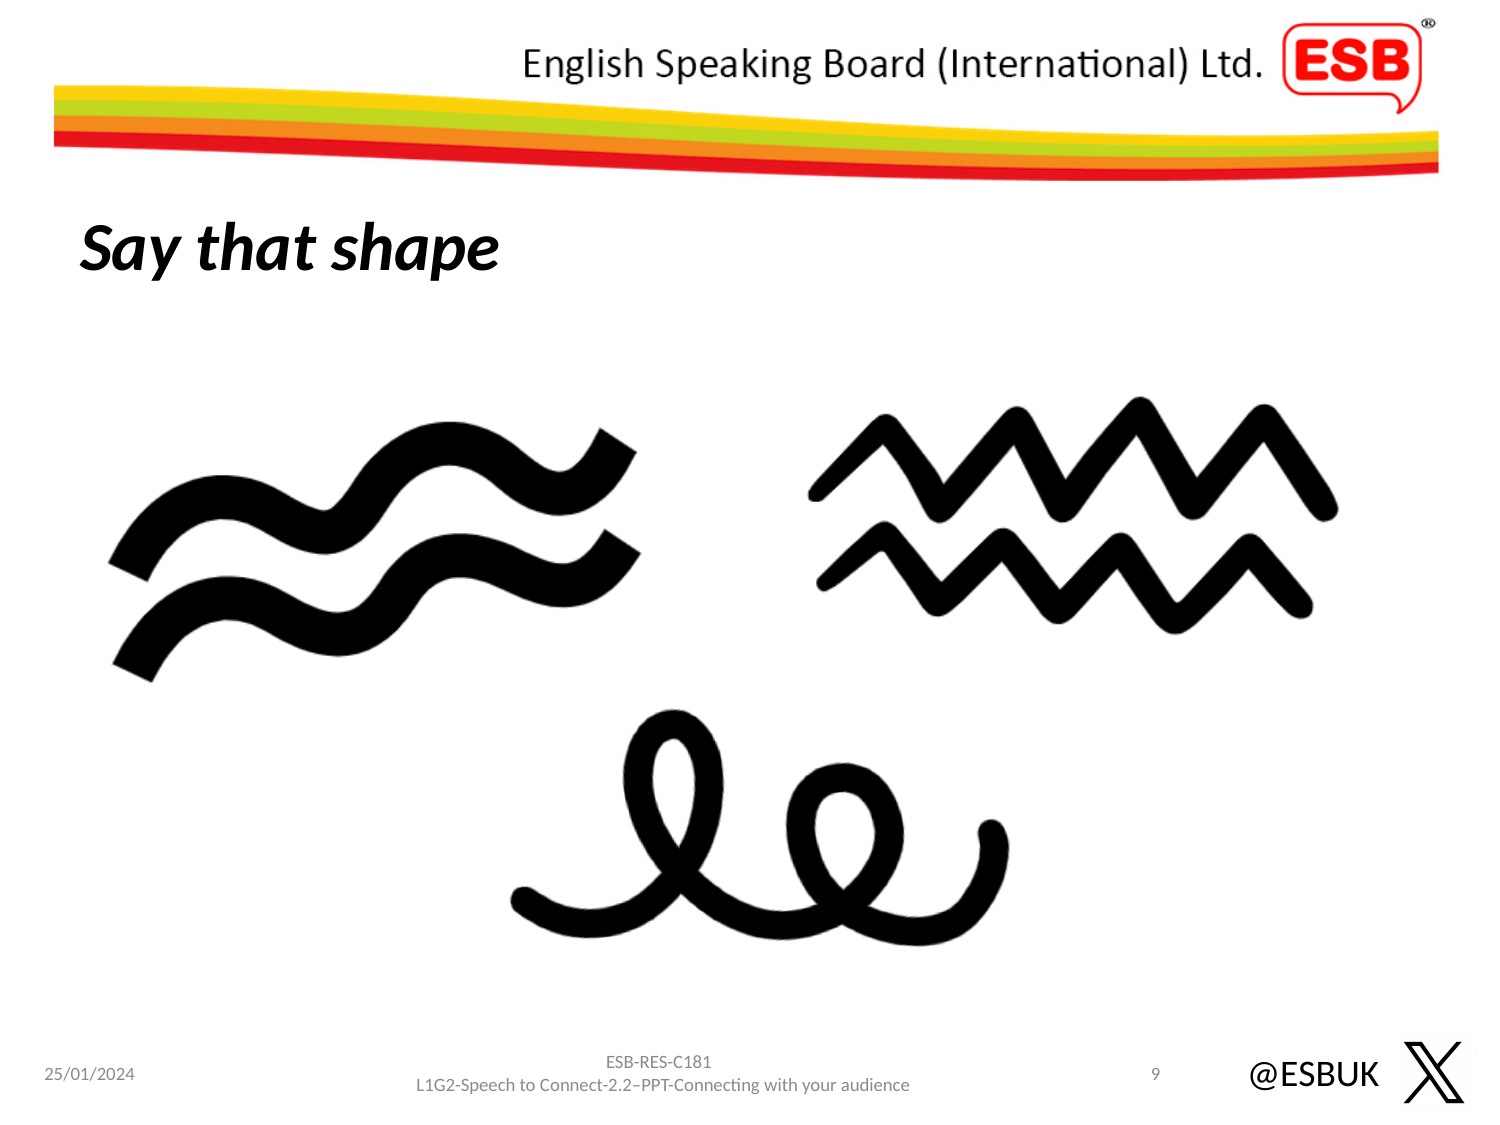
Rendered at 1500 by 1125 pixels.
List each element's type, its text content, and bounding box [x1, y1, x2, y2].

title Say that shape [64, 183, 1359, 314]
picture [1395, 1029, 1476, 1116]
footer ESB-RES-C181 L1G2-Speech to Connect-2.2–PPT-Connecting with your audience [395, 1042, 930, 1103]
picture [77, 361, 1364, 1099]
slide_number 9 [930, 1042, 1176, 1103]
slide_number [29, 1042, 367, 1103]
picture [0, 0, 1500, 189]
